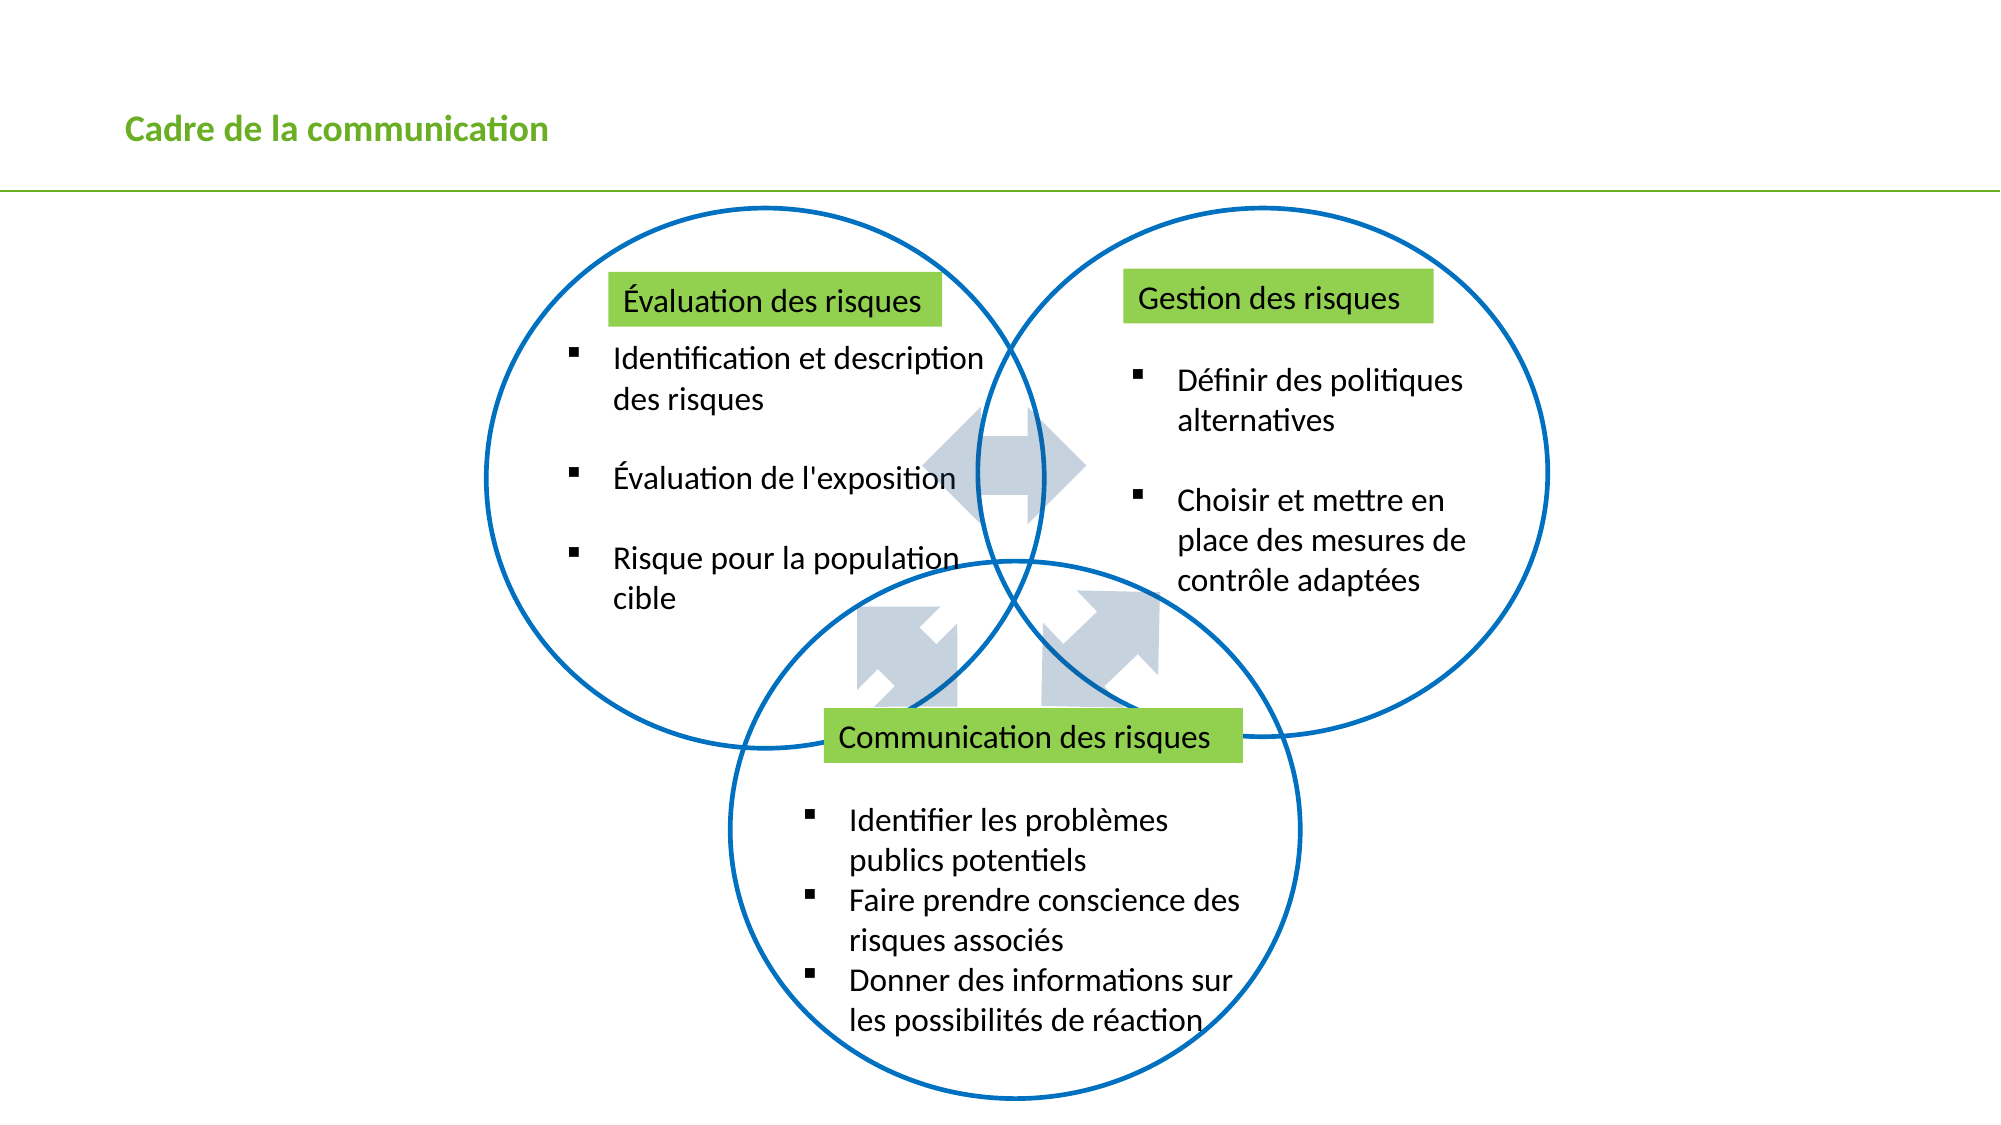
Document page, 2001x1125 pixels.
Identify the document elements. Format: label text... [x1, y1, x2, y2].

text_box [730, 561, 1301, 991]
text_box [1041, 590, 1160, 708]
text_box Communication des risques [823, 708, 1243, 763]
text_box [1175, 606, 1509, 737]
text_box [486, 208, 998, 748]
text_box Gestion des risques [1123, 268, 1434, 324]
text_box Définir des politiques alternatives Choisir et mettre en place des mesures de contrôle adaptées [1115, 351, 1522, 606]
text_box [1023, 208, 1516, 577]
text_box Cadre de la communication [110, 96, 565, 157]
text_box [948, 1091, 1083, 1099]
text_box Identification et description des risques Évaluation de l'exposition Risque pour la population cible [551, 329, 1031, 624]
text_box Identifier les problèmes publics potentiels Faire prendre conscience des risques associés Donner des informations sur les possibilités de réaction [787, 790, 1266, 1091]
text_box [1522, 362, 1548, 583]
text_box [922, 406, 1087, 525]
text_box Évaluation des risques [608, 271, 943, 327]
text_box [857, 606, 958, 707]
